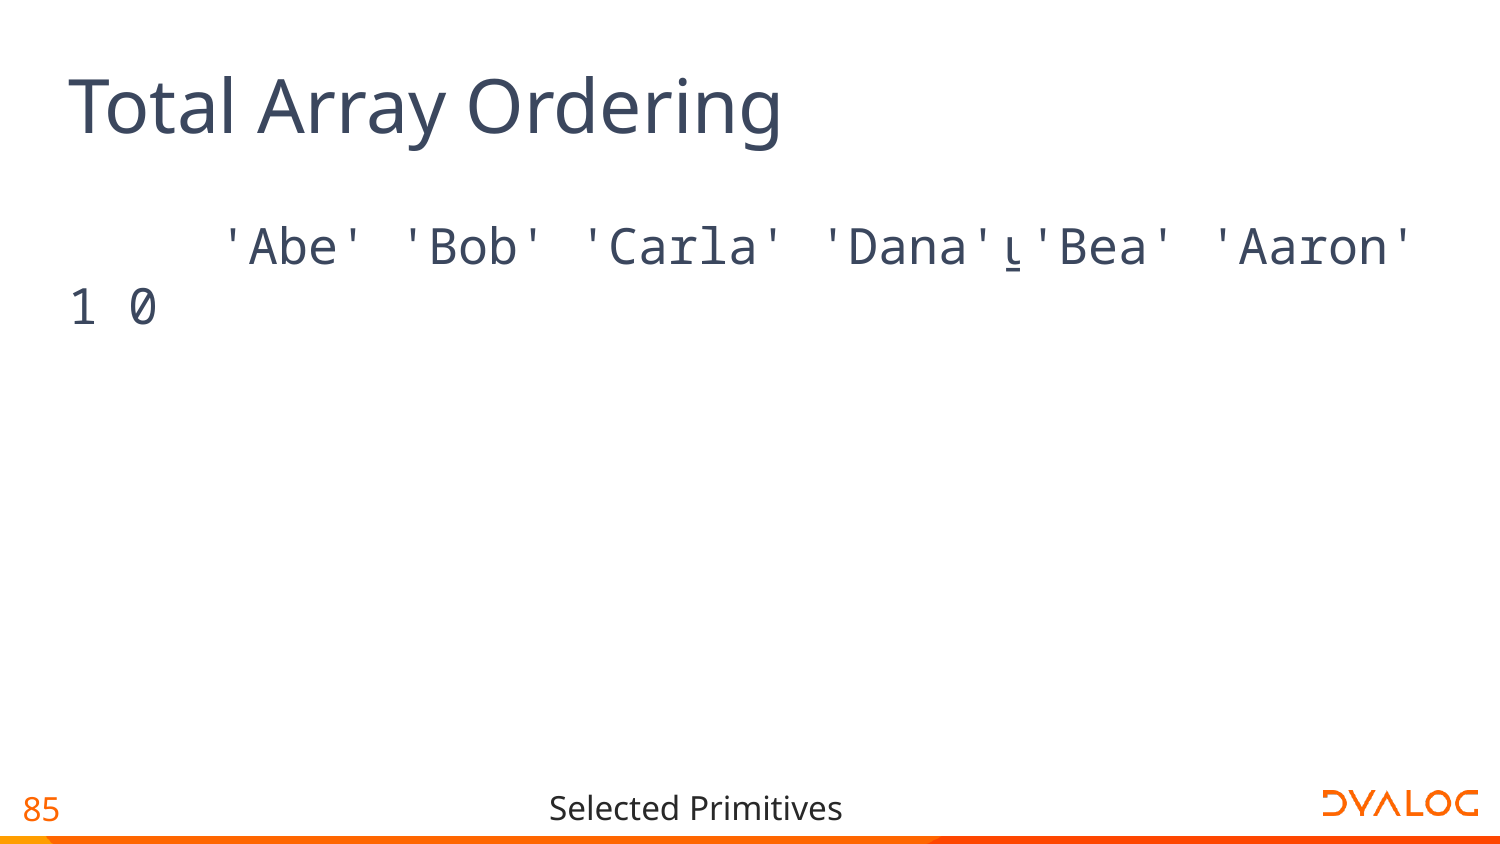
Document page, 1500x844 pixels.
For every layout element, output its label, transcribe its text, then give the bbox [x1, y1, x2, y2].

picture [1323, 790, 1478, 816]
list 'Abe' 'Bob' 'Carla' 'Dana'⍸'Bea' 'Aaron' 1 0 [53, 207, 1453, 740]
title Total Array Ordering [53, 43, 1453, 157]
picture [0, 836, 1500, 844]
